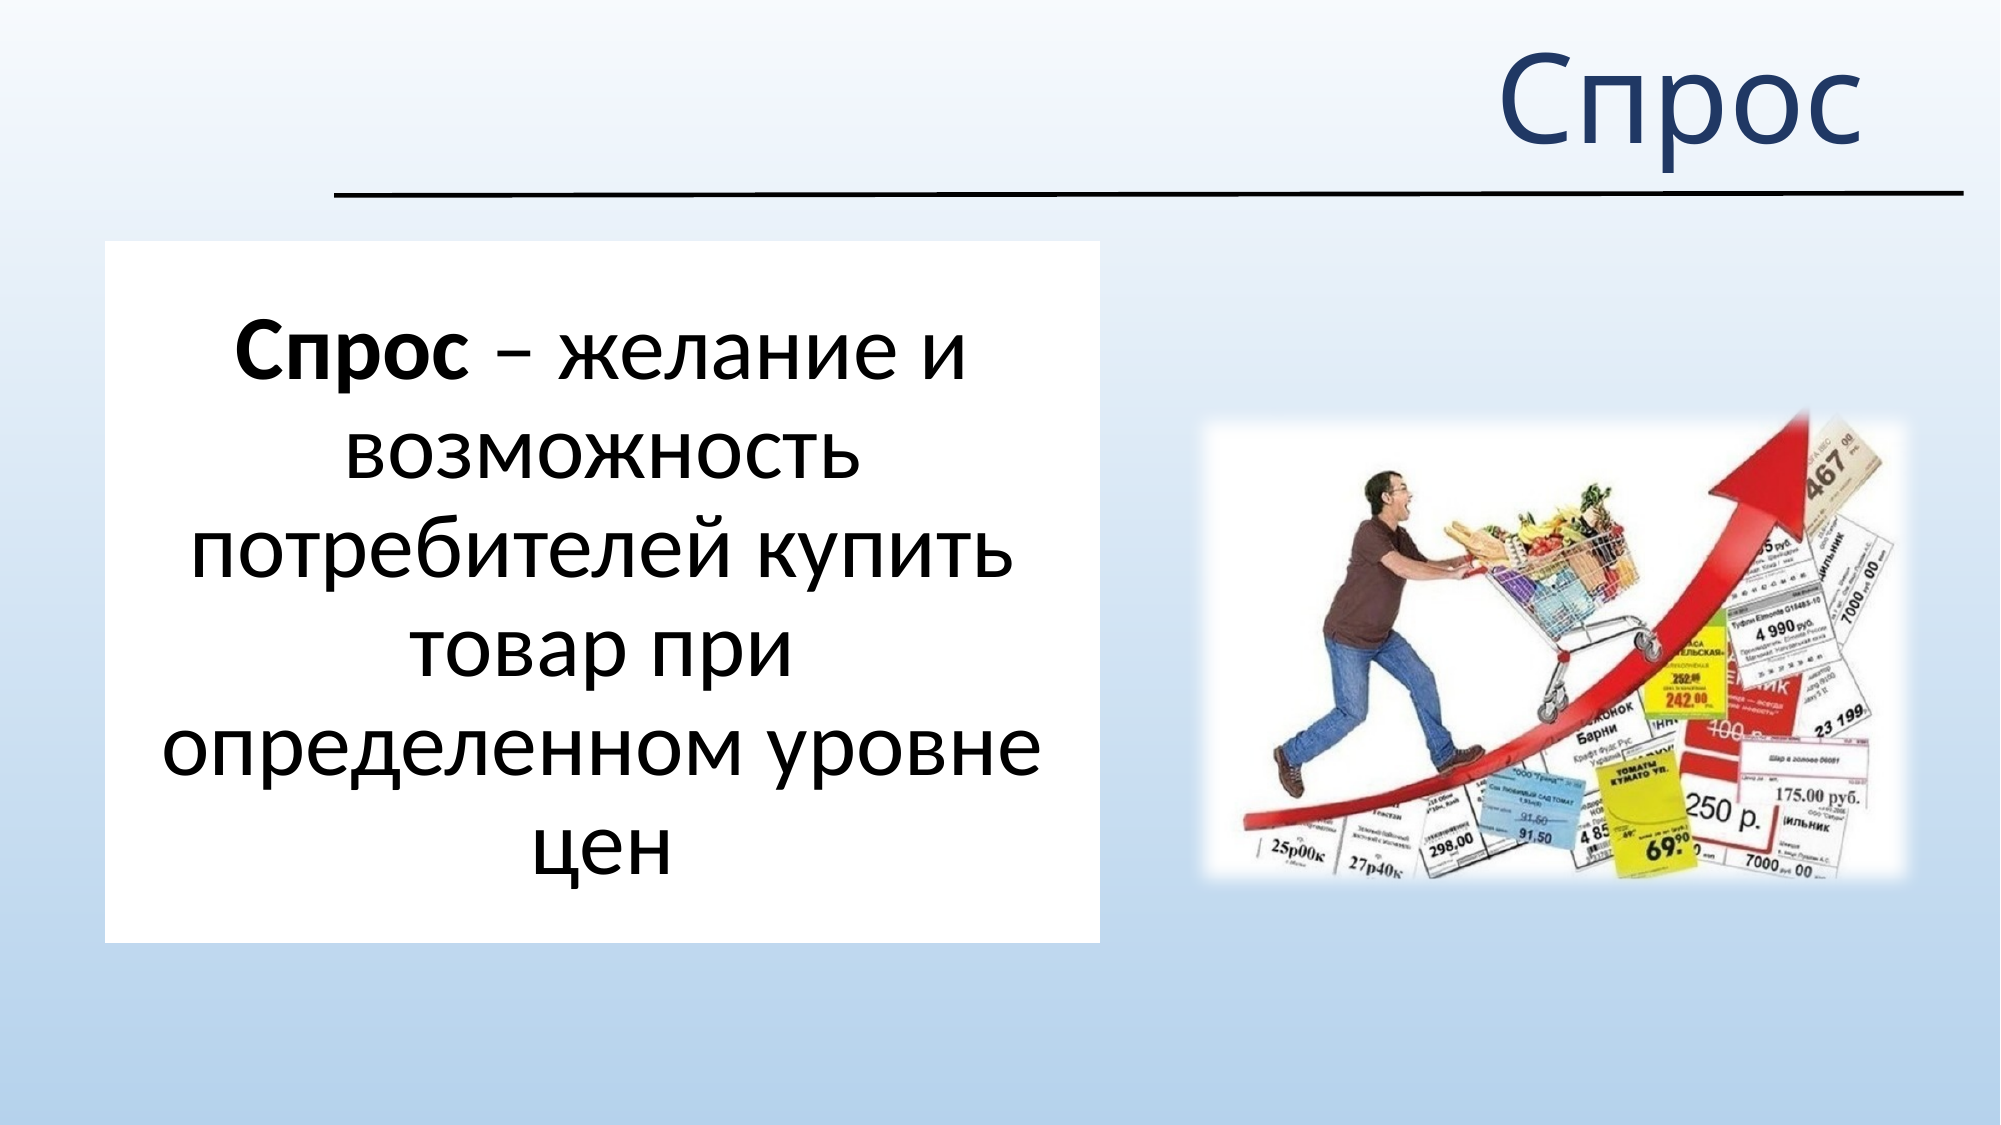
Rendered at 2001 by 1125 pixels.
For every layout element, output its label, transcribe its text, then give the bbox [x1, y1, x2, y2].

text_box Спрос [1309, 11, 1880, 177]
text_box Спрос – желание и возможность потребителей купить товар при определенном уровне цен [105, 241, 1100, 943]
picture [1185, 403, 1924, 896]
